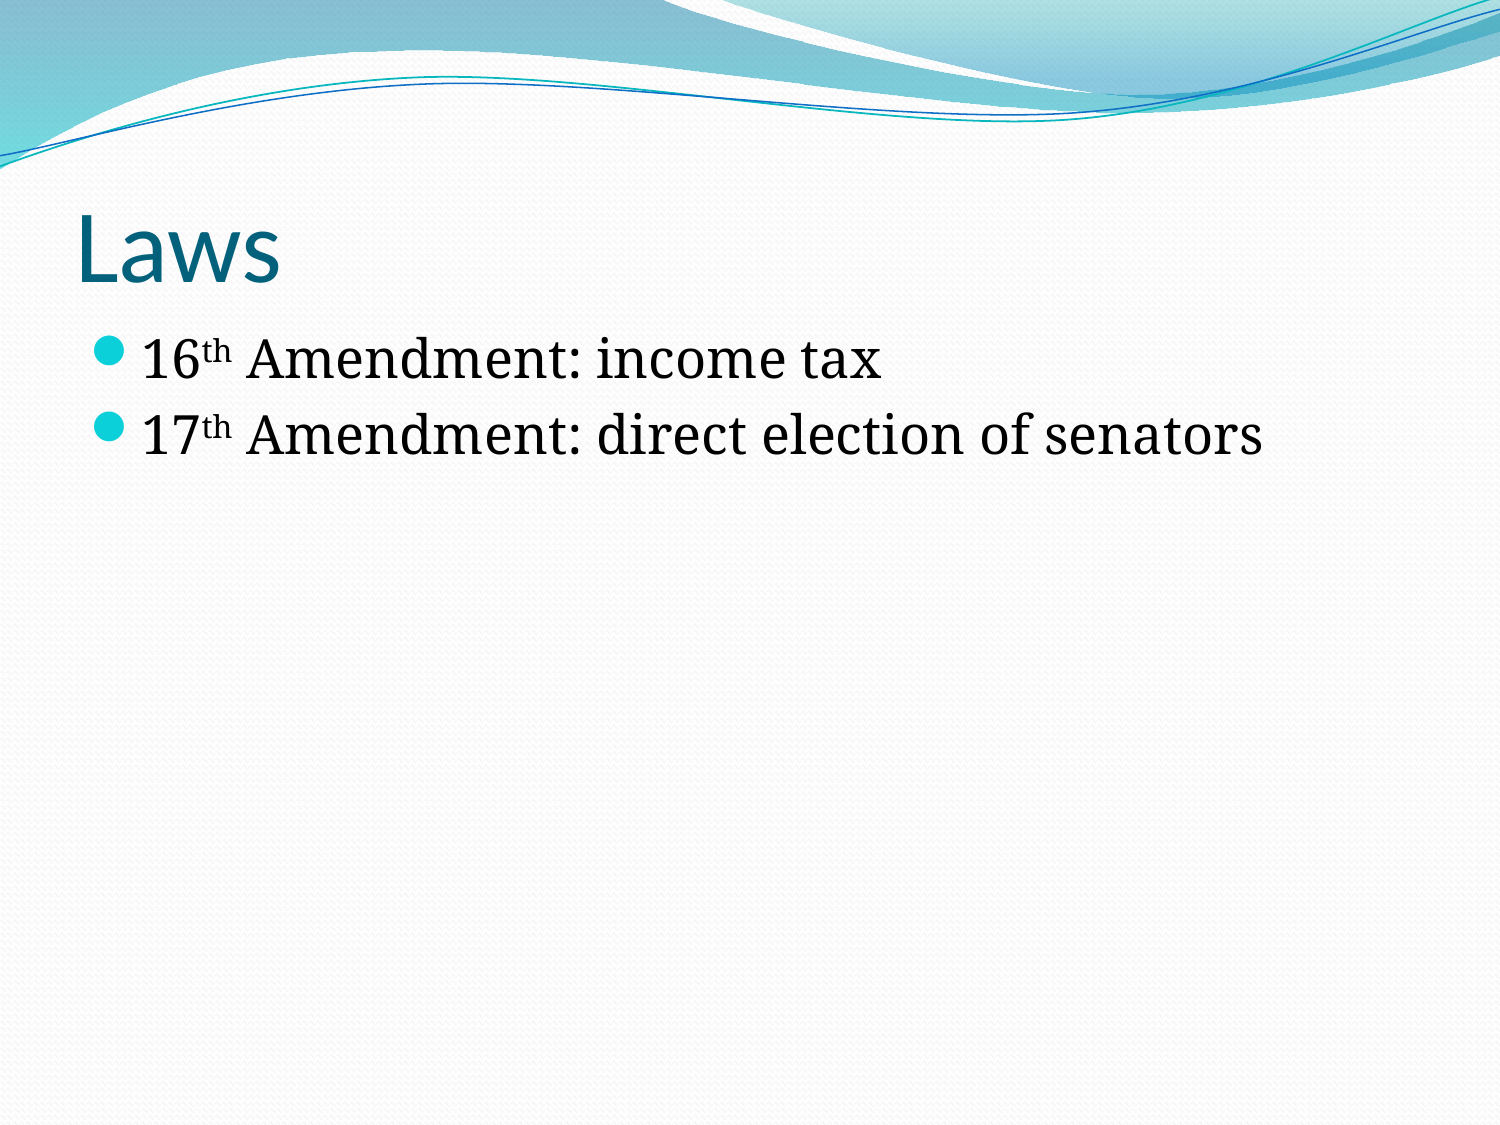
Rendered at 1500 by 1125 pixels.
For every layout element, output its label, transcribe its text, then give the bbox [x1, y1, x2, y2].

title Laws [75, 115, 1425, 303]
list 16th Amendment: income tax 17th Amendment: direct election of senators [75, 317, 1425, 1038]
